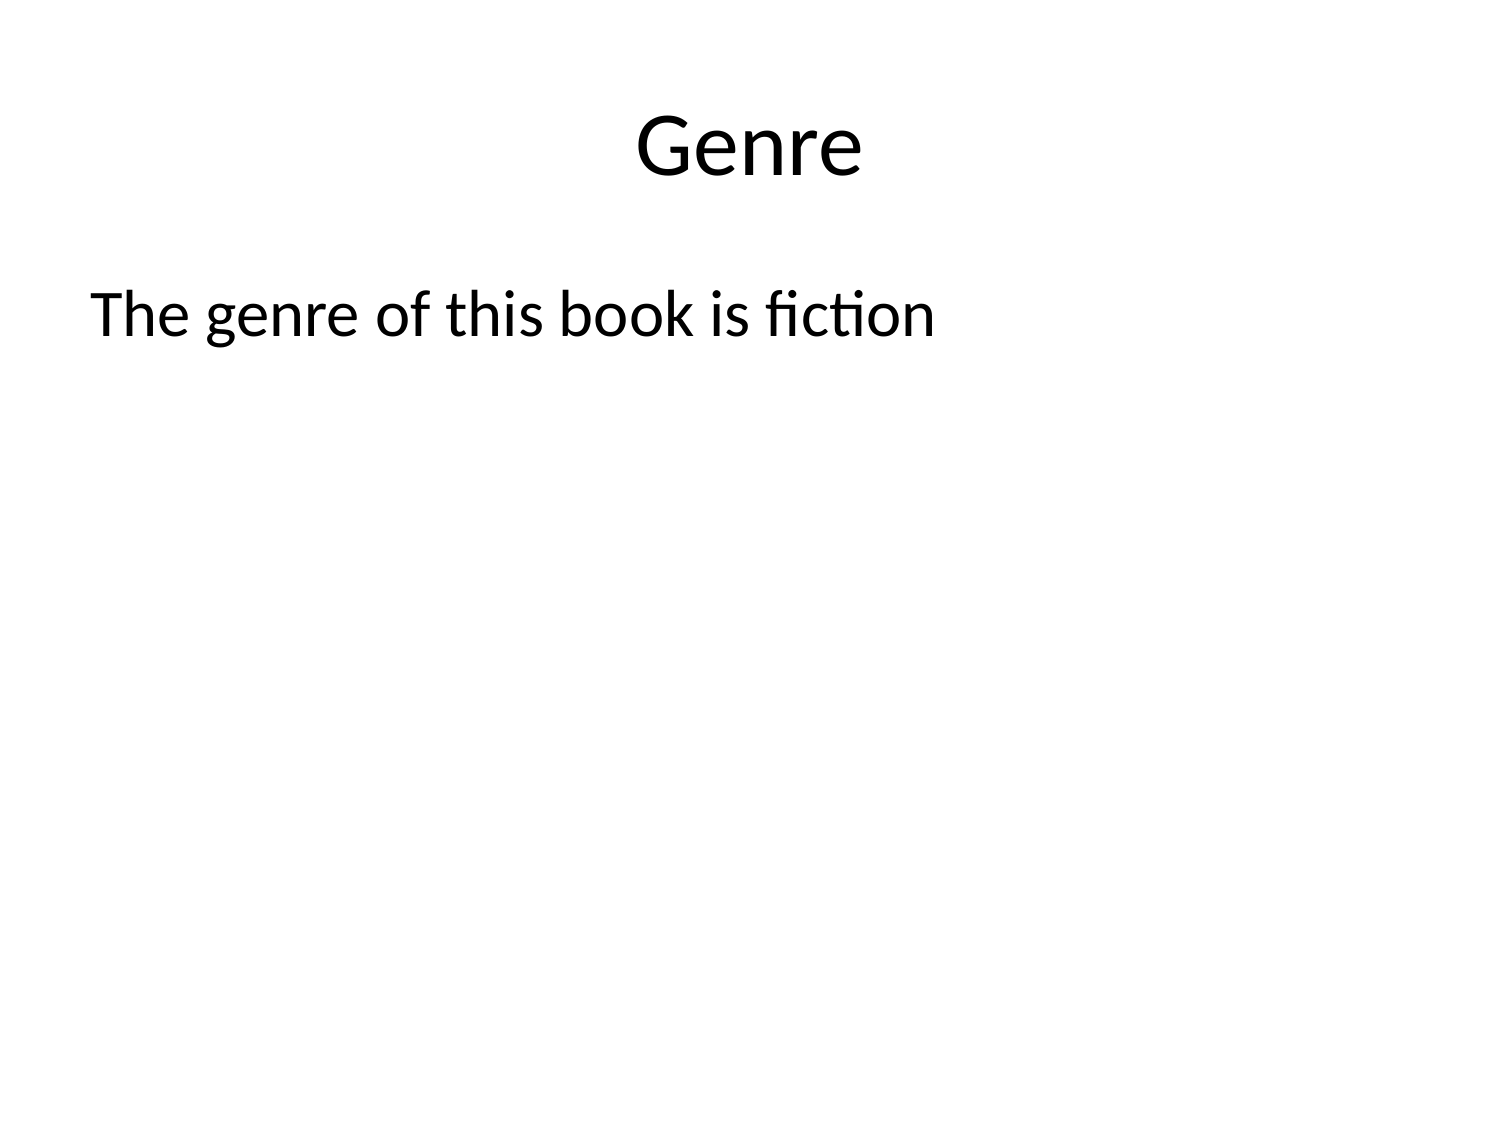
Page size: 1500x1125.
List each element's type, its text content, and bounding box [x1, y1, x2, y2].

list The genre of this book is fiction [75, 262, 1425, 1005]
title Genre [75, 45, 1425, 233]
